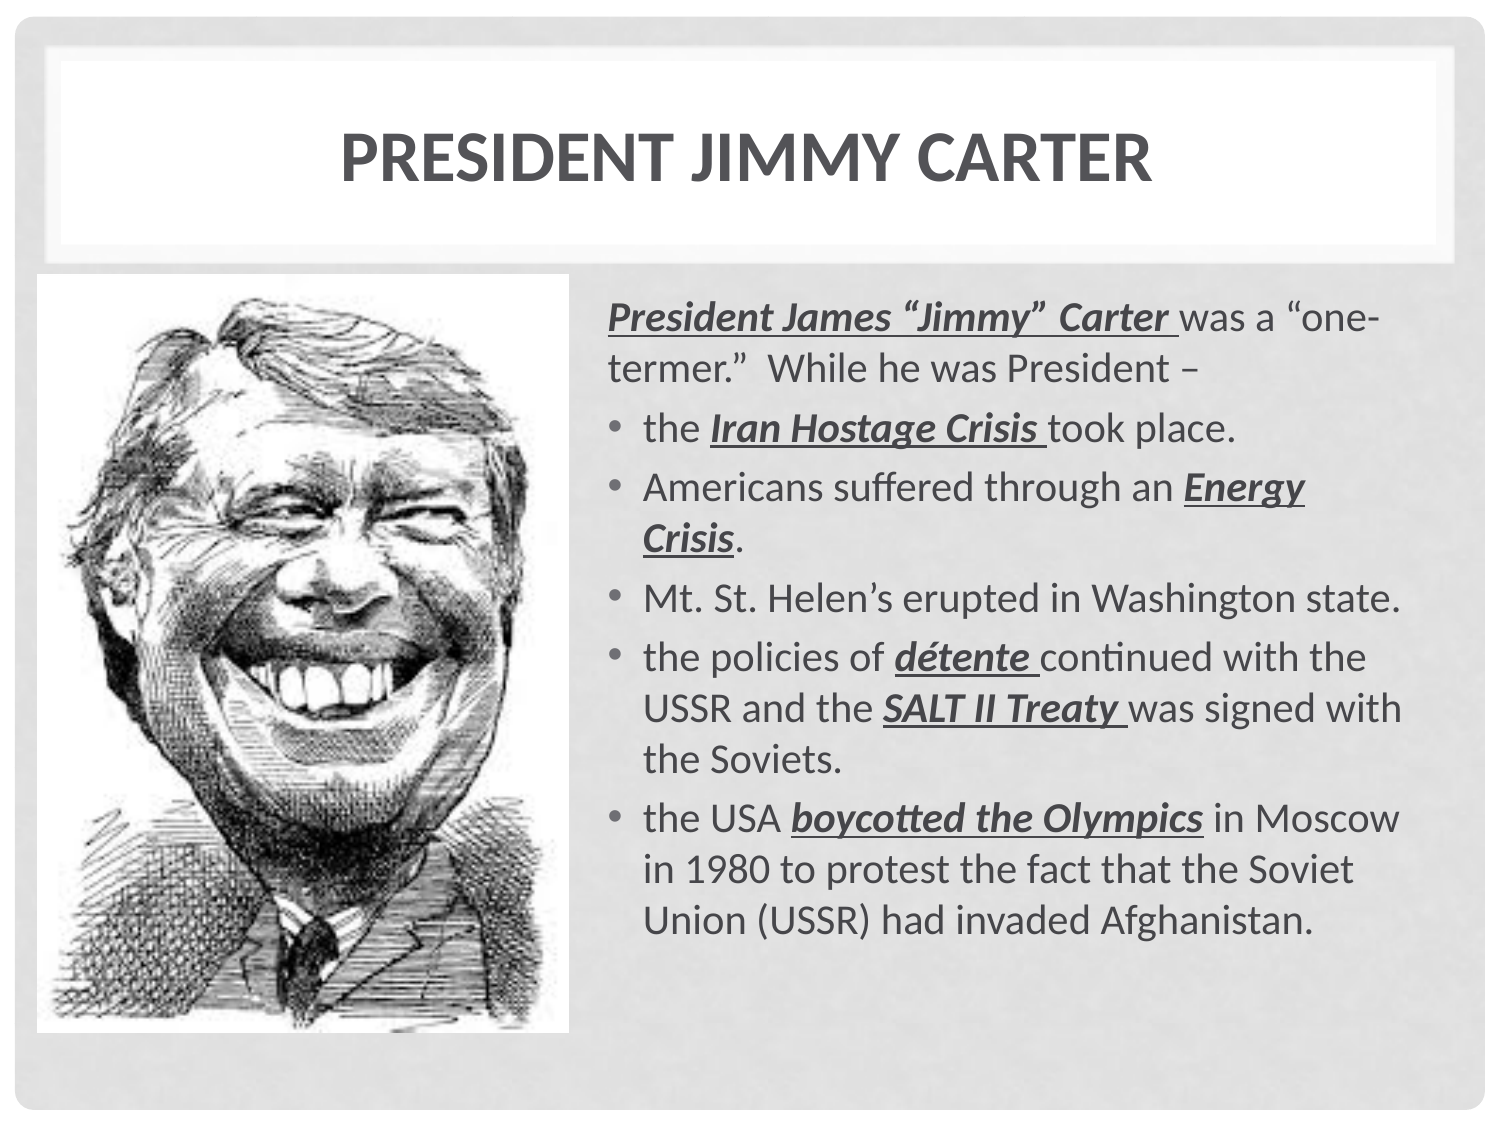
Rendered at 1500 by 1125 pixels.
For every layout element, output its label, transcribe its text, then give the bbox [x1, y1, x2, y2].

title President Jimmy Carter [69, 66, 1425, 238]
list President James “Jimmy” Carter was a “one-termer.” While he was President – the Iran Hostage Crisis took place. Americans suffered through an Energy Crisis. Mt. St. Helen’s erupted in Washington state. the policies of détente continued with the USSR and the SALT II Treaty was signed with the Soviets. the USA boycotted the Olympics in Moscow in 1980 to protest the fact that the Soviet Union (USSR) had invaded Afghanistan. [575, 281, 1425, 1005]
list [37, 274, 569, 1033]
